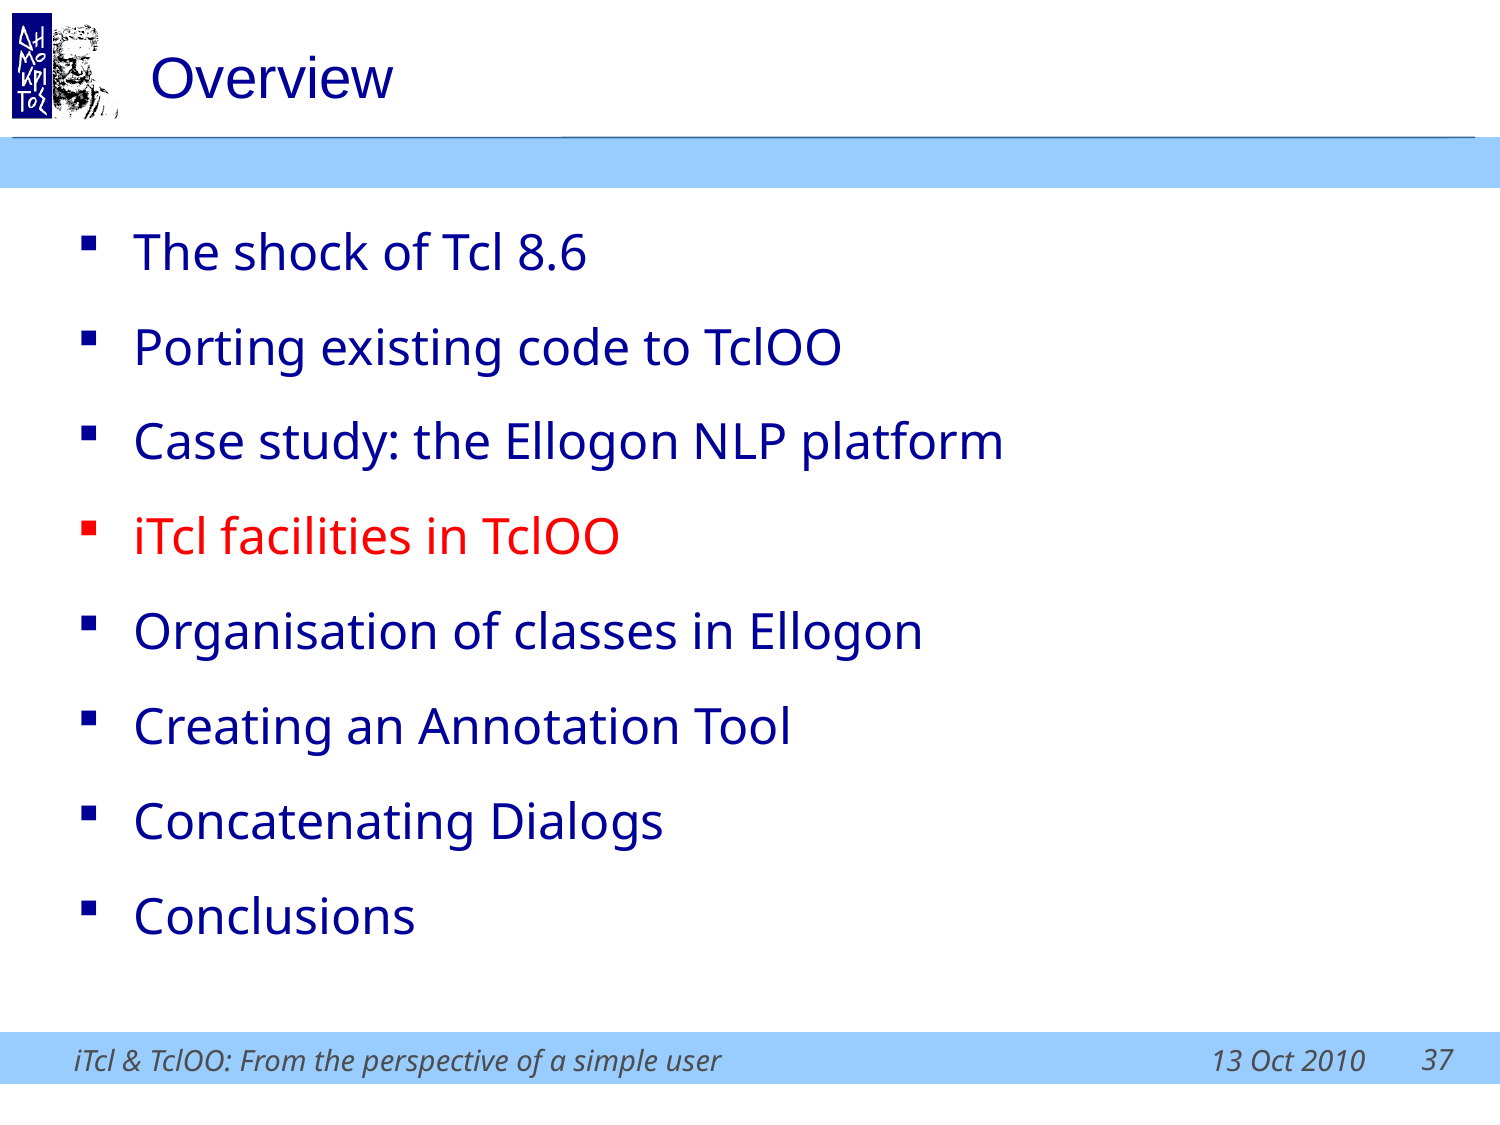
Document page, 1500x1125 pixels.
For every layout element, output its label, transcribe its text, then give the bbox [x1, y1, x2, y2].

title Overview [135, 12, 1476, 138]
slide_number 37 [1399, 1033, 1476, 1084]
list The shock of Tcl 8.6 Porting existing code to TclOO Case study: the Ellogon NLP platform iTcl facilities in TclOO Organisation of classes in Ellogon Creating an Annotation Tool Concatenating Dialogs Conclusions [62, 212, 1438, 1001]
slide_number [1190, 1034, 1381, 1086]
footer iTcl & TclOO: From the perspective of a simple user [58, 1034, 1190, 1086]
picture [11, 13, 118, 120]
